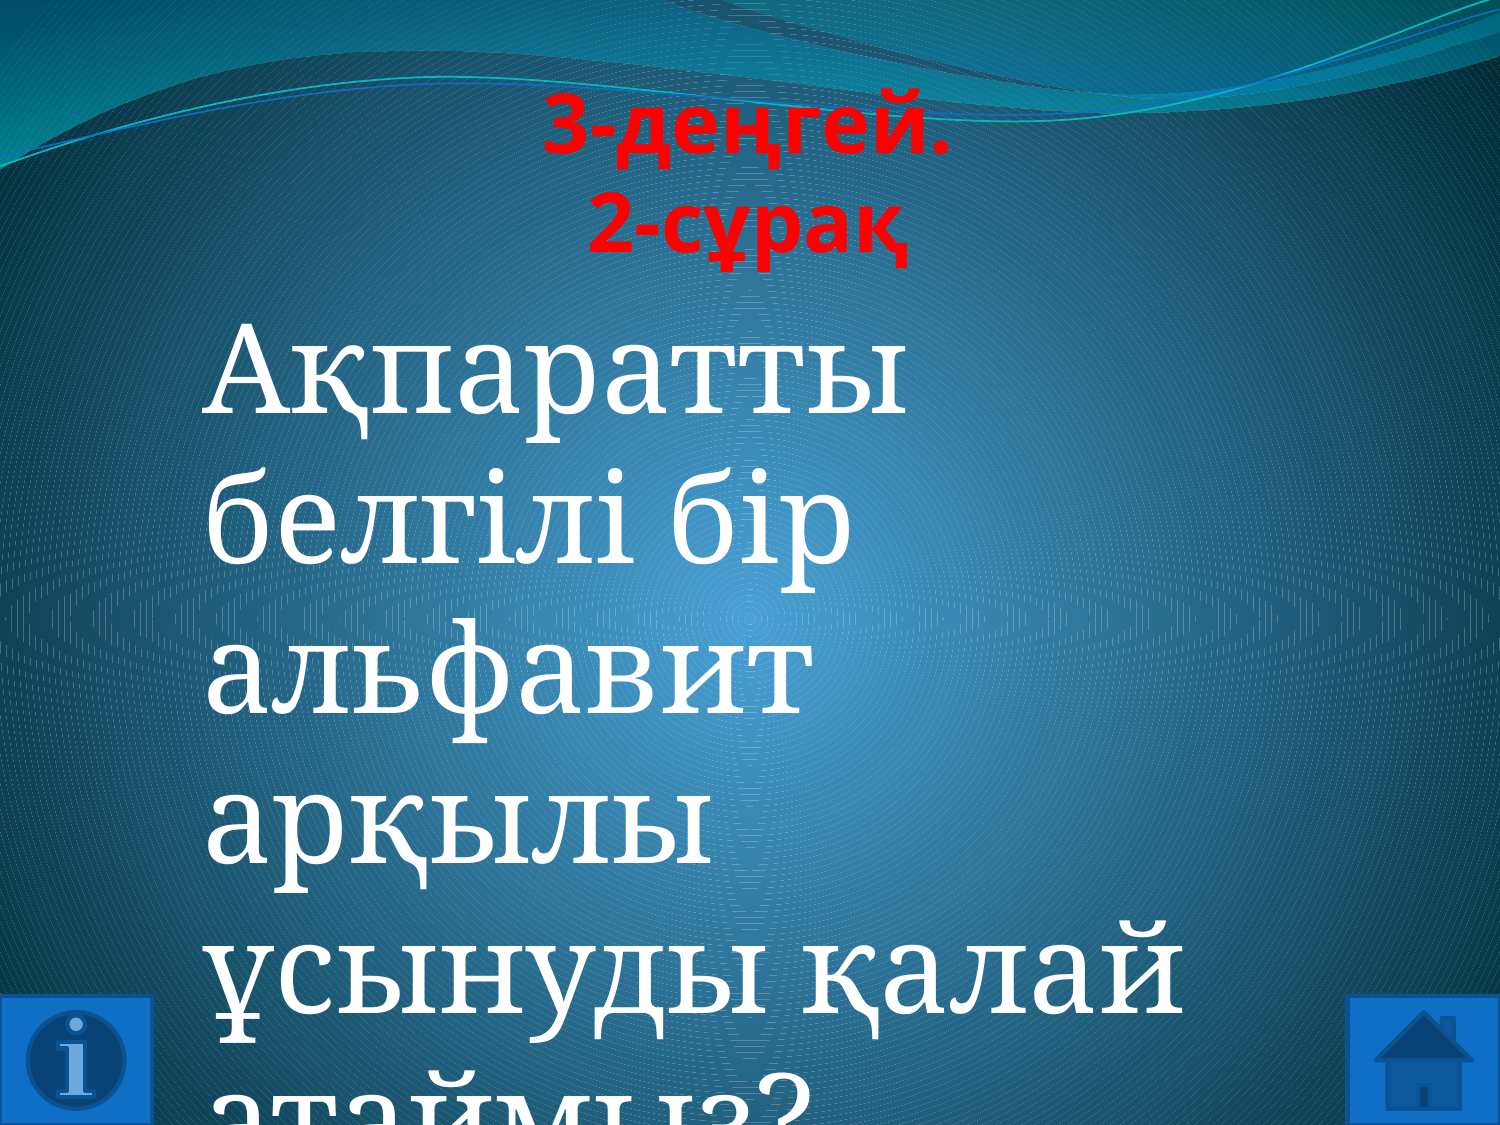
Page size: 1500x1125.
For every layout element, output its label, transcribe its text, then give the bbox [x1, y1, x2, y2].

title 3-деңгей. 2-сұрақ [105, 70, 1394, 270]
text_box Ақпаратты белгілі бір альфавит арқылы ұсынуды қалай атаймыз? [187, 281, 1313, 1125]
text_box [0, 994, 154, 1125]
text_box [1345, 994, 1500, 1125]
